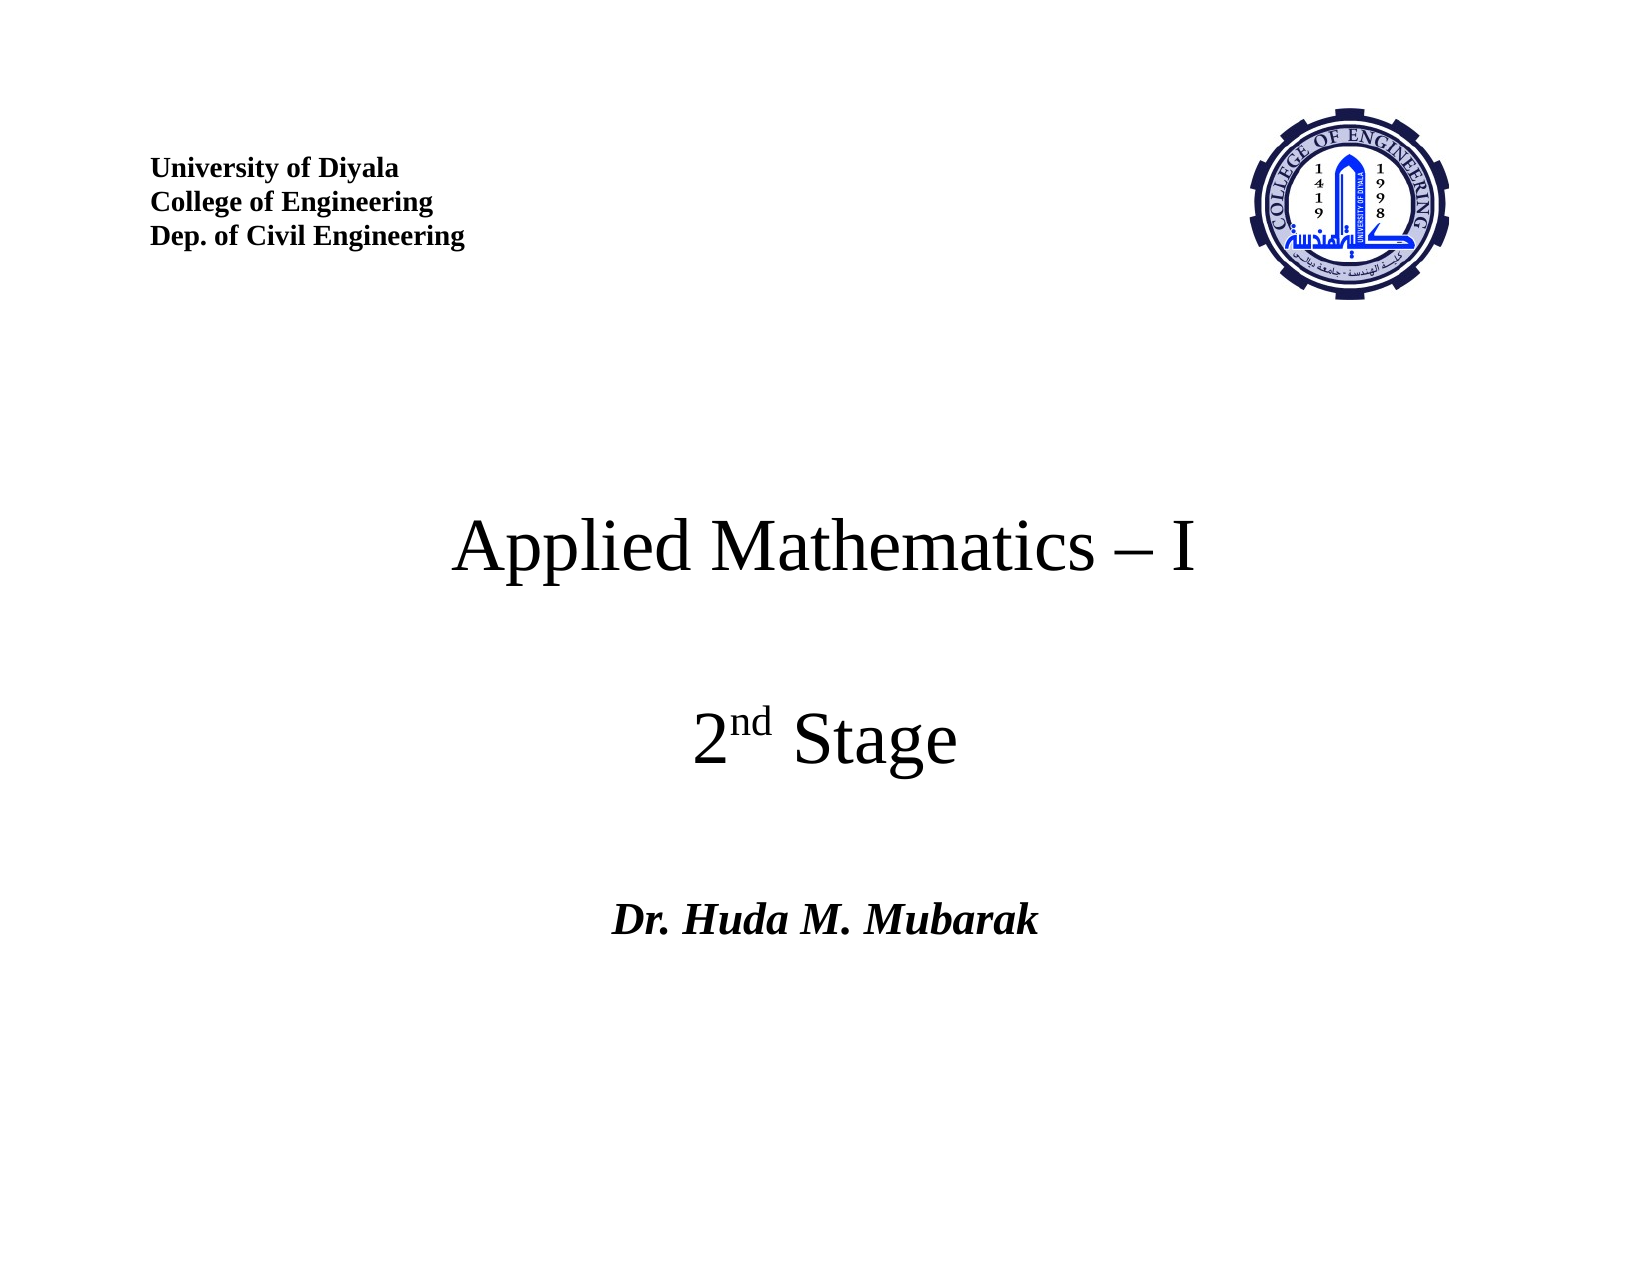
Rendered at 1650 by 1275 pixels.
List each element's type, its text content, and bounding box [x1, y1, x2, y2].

text_box University of Diyala College of Engineering Dep. of Civil Engineering [147, 145, 469, 251]
title Applied Mathematics – I [449, 493, 1202, 709]
text_box 2nd Stage Dr. Huda M. Mubarak [607, 686, 1044, 944]
text_box [1249, 108, 1450, 300]
